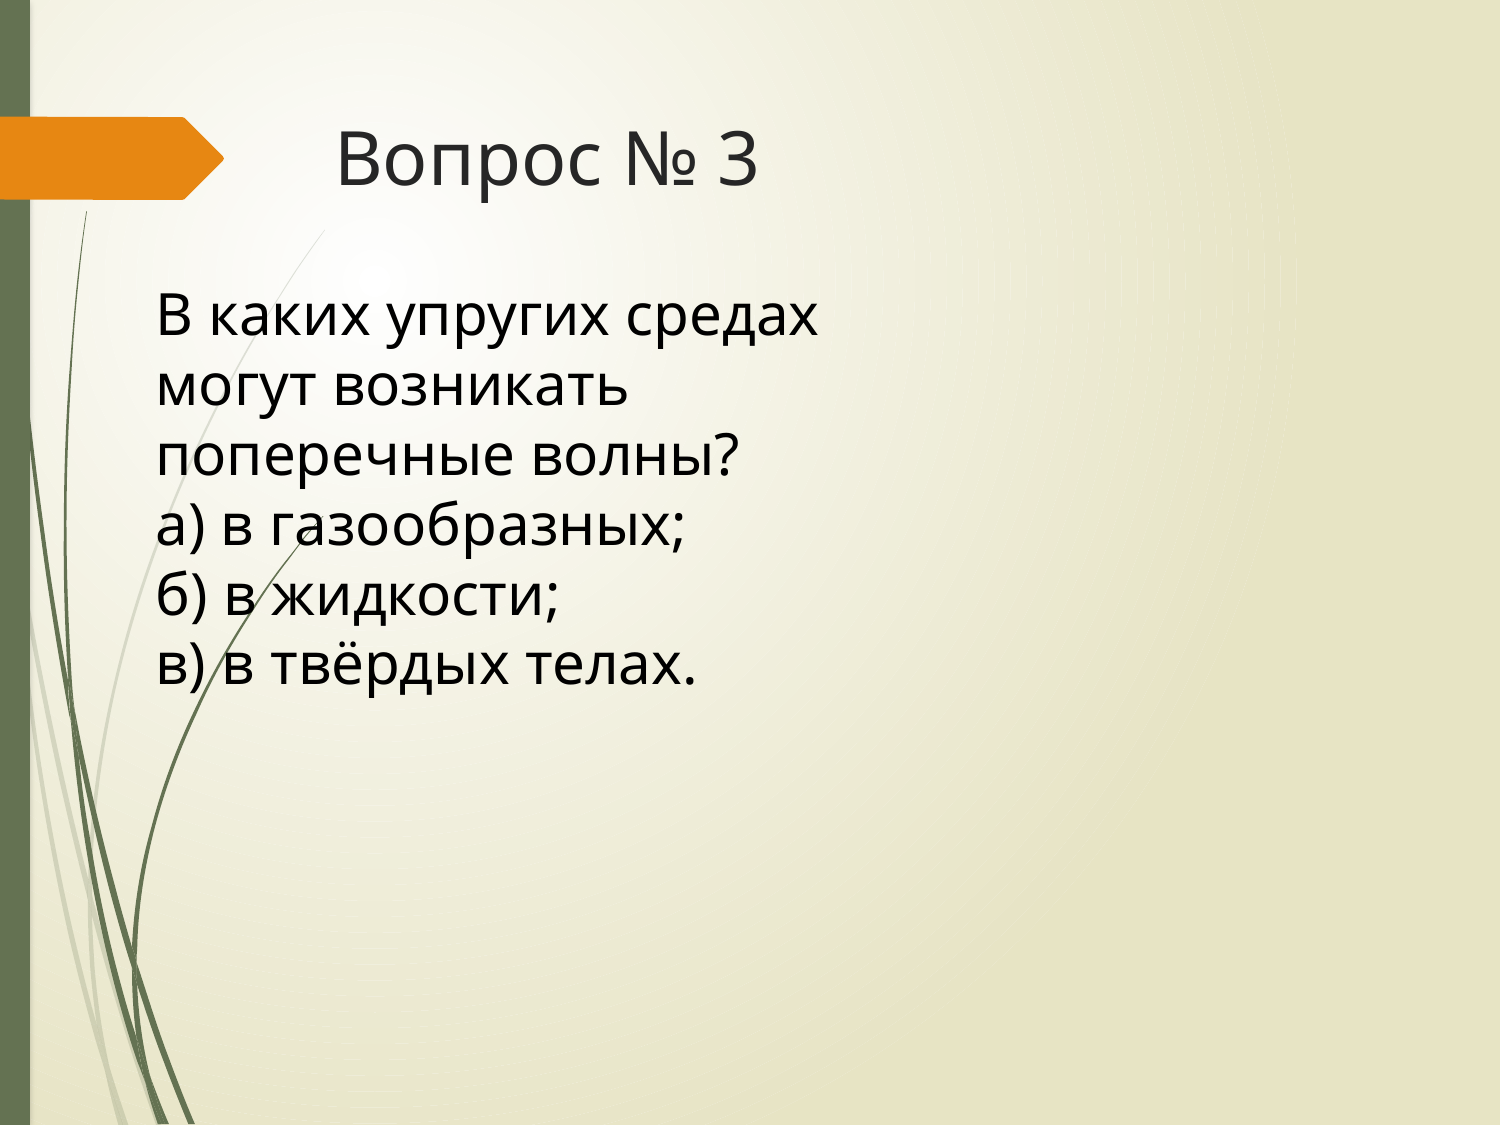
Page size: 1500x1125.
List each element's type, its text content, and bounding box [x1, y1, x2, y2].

text_box В каких упругих средах могут возникать поперечные волны? а) в газообразных; б) в жидкости; в) в твёрдых телах. [140, 269, 891, 705]
title Вопрос № 3 [319, 102, 1400, 313]
